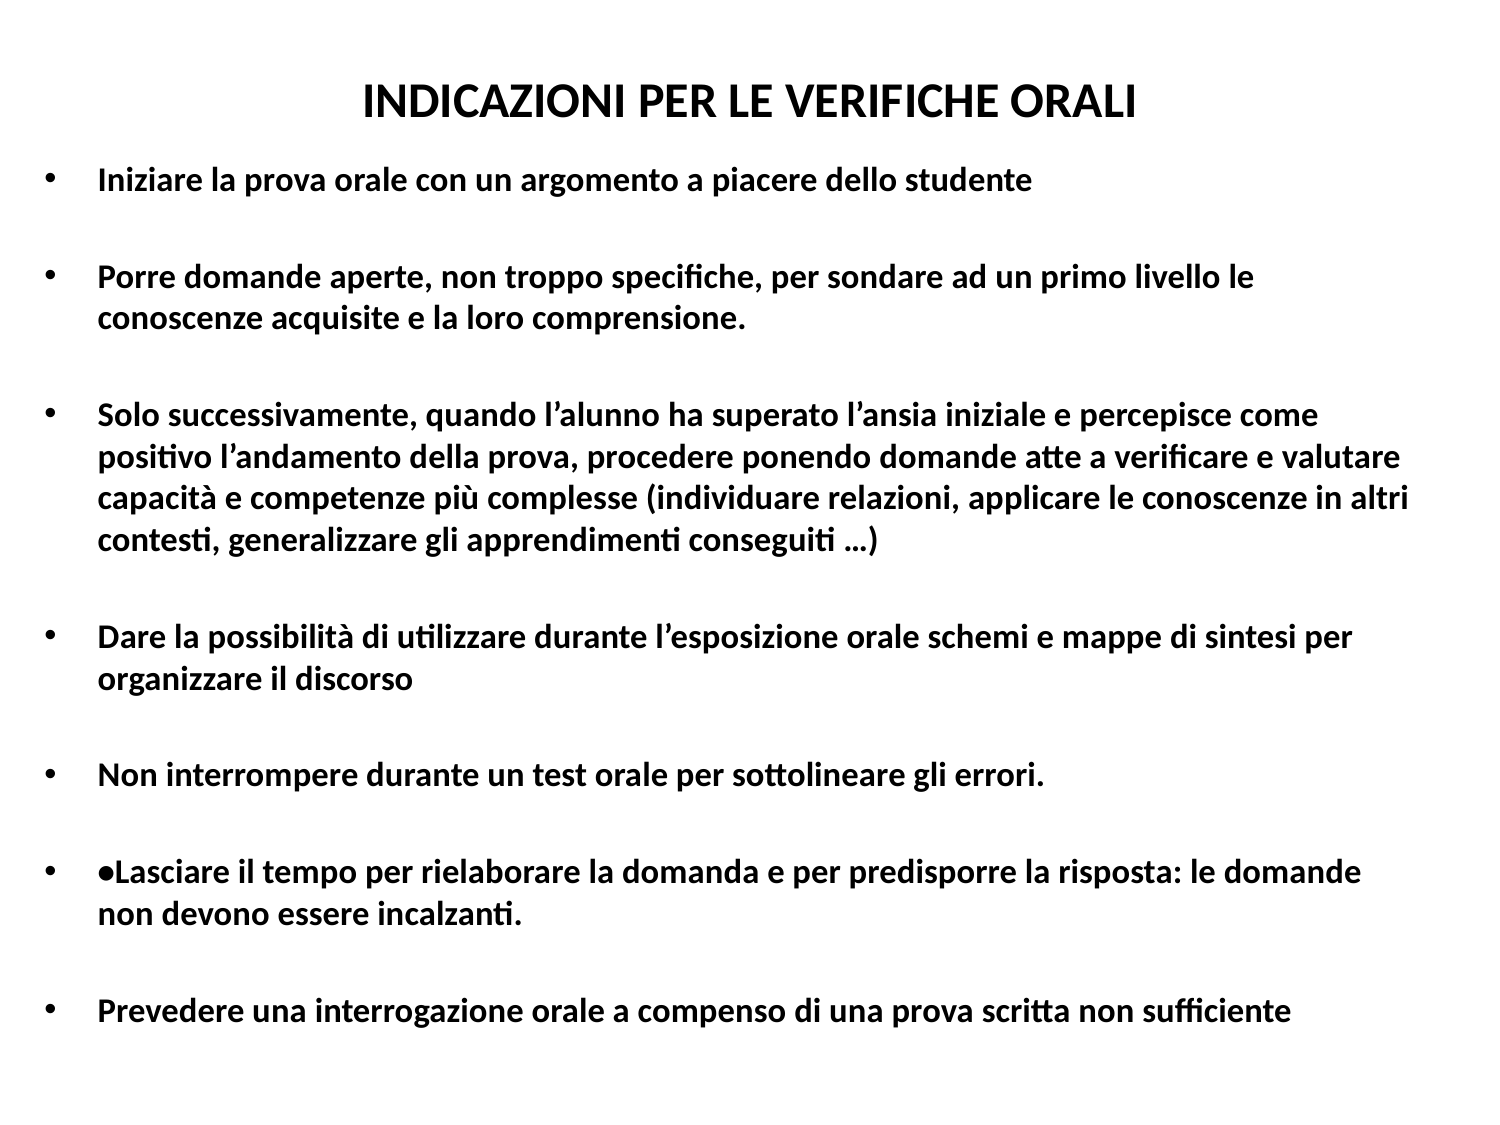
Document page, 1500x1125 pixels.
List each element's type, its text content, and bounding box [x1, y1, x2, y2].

list Iniziare la prova orale con un argomento a piacere dello studente Porre domande aperte, non troppo specifiche, per sondare ad un primo livello le conoscenze acquisite e la loro comprensione. Solo successivamente, quando l’alunno ha superato l’ansia iniziale e percepisce come positivo l’andamento della prova, procedere ponendo domande atte a verificare e valutare capacità e competenze più complesse (individuare relazioni, applicare le conoscenze in altri contesti, generalizzare gli apprendimenti conseguiti …) Dare la possibilità di utilizzare durante l’esposizione orale schemi e mappe di sintesi per organizzare il discorso Non interrompere durante un test orale per sottolineare gli errori. •Lasciare il tempo per rielaborare la domanda e per predisporre la risposta: le domande non devono essere incalzanti. Prevedere una interrogazione orale a compenso di una prova scritta non sufficiente [29, 149, 1425, 1047]
title INDICAZIONI PER LE VERIFICHE ORALI [75, 45, 1425, 149]
